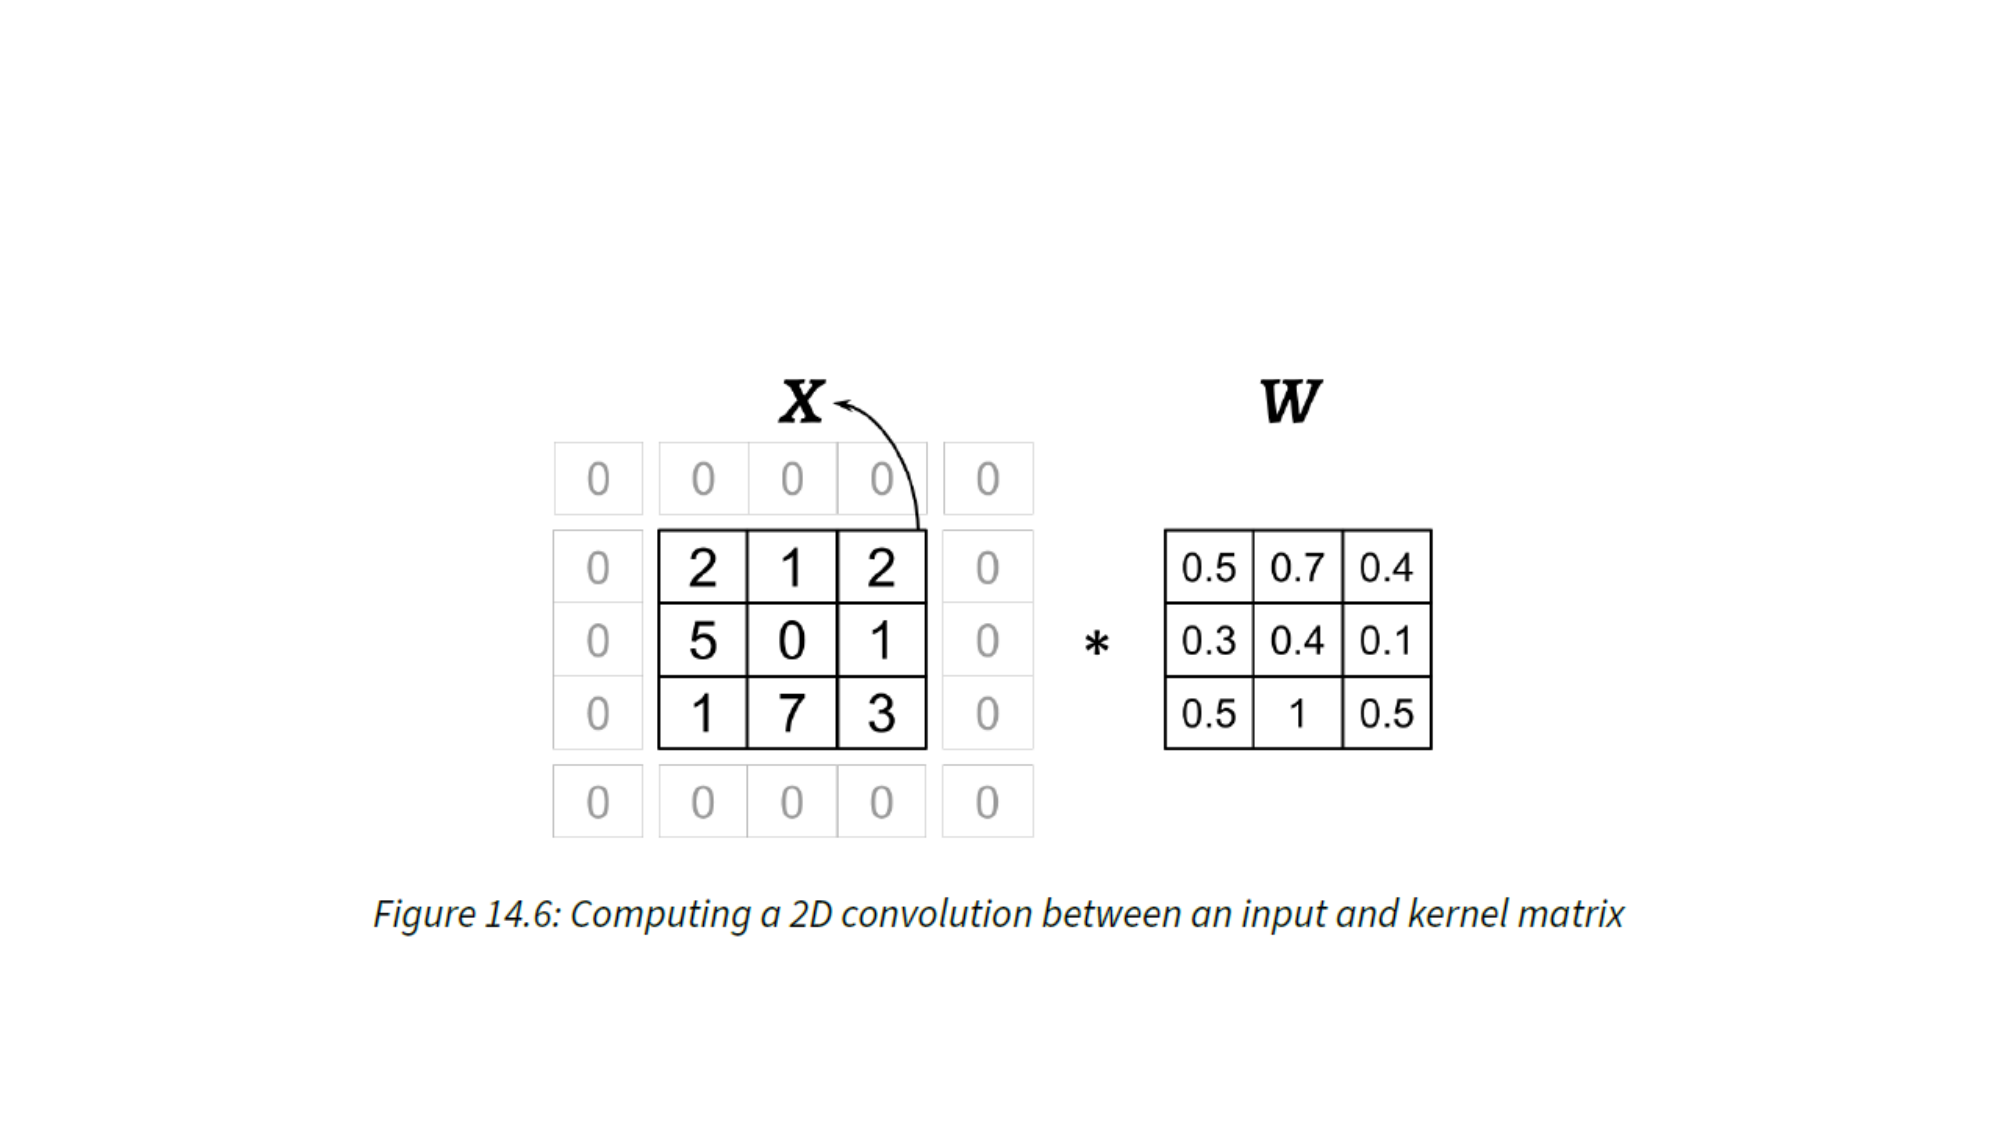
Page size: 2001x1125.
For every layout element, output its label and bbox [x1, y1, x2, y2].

list [359, 356, 1641, 957]
